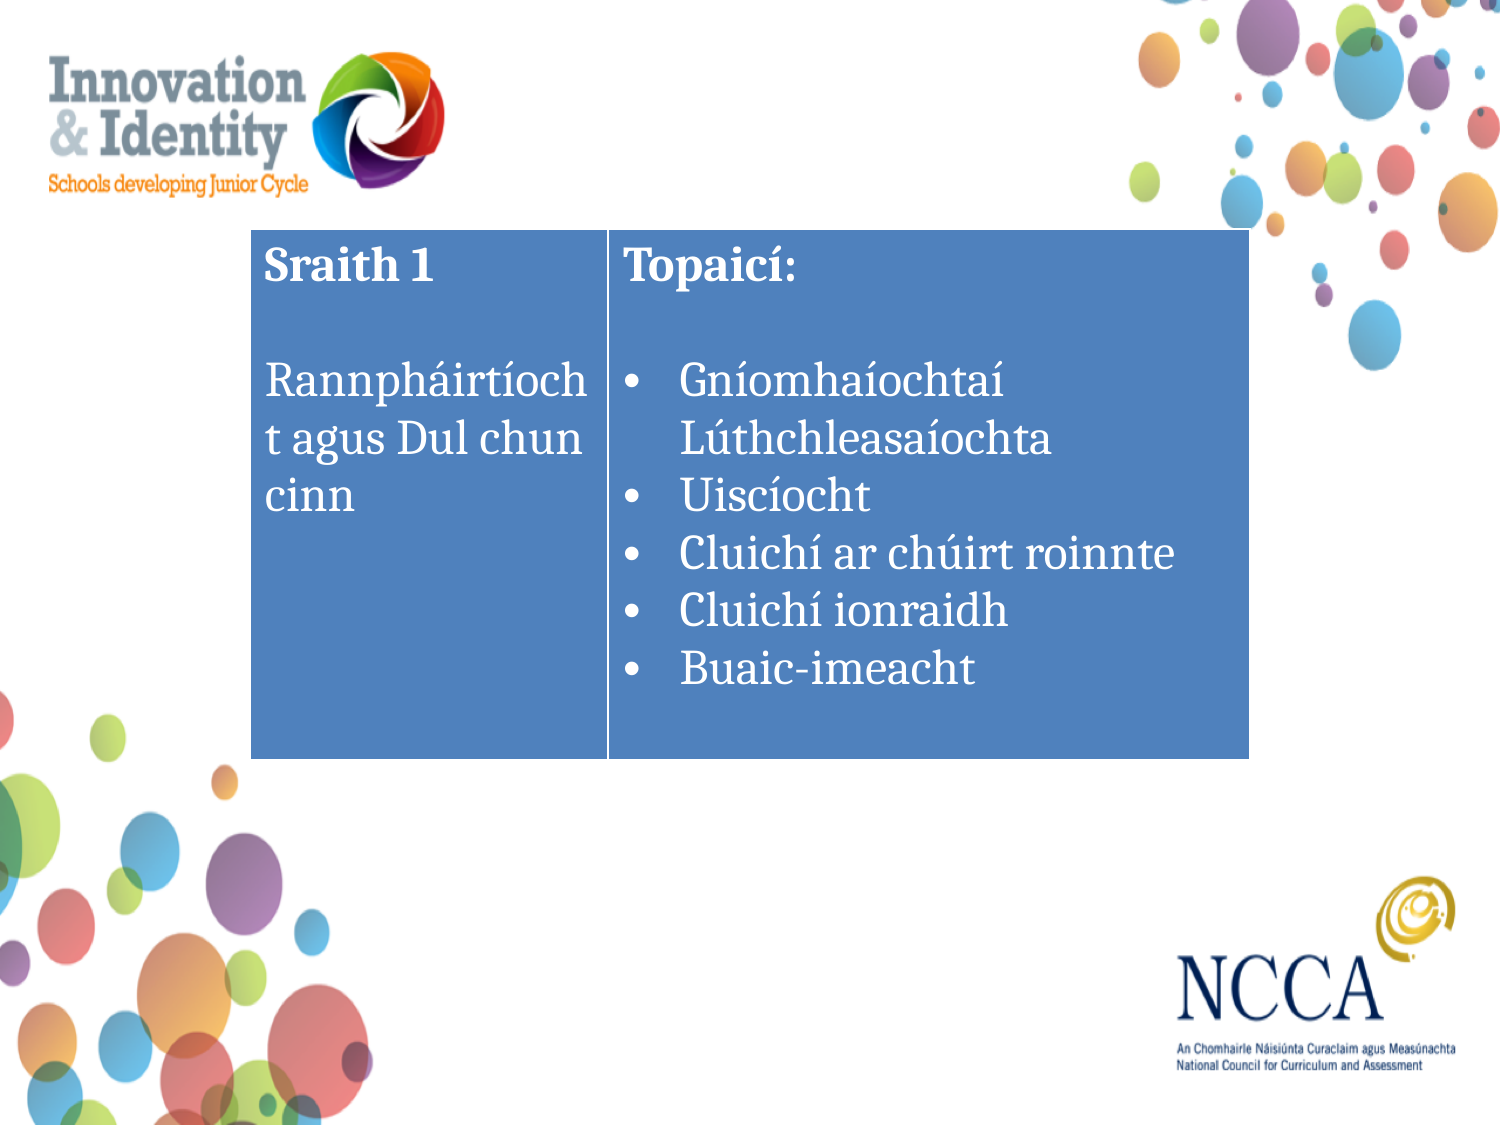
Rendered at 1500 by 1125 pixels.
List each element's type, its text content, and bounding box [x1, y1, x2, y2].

table_header Sraith 1 Rannpháirtíocht agus Dul chun cinn [251, 230, 607, 759]
picture [0, 0, 1500, 1125]
table_header Topaicí: Gníomhaíochtaí Lúthchleasaíochta Uiscíocht Cluichí ar chúirt roinnte Cluichí ionraidh Buaic-imeacht [609, 230, 1249, 759]
